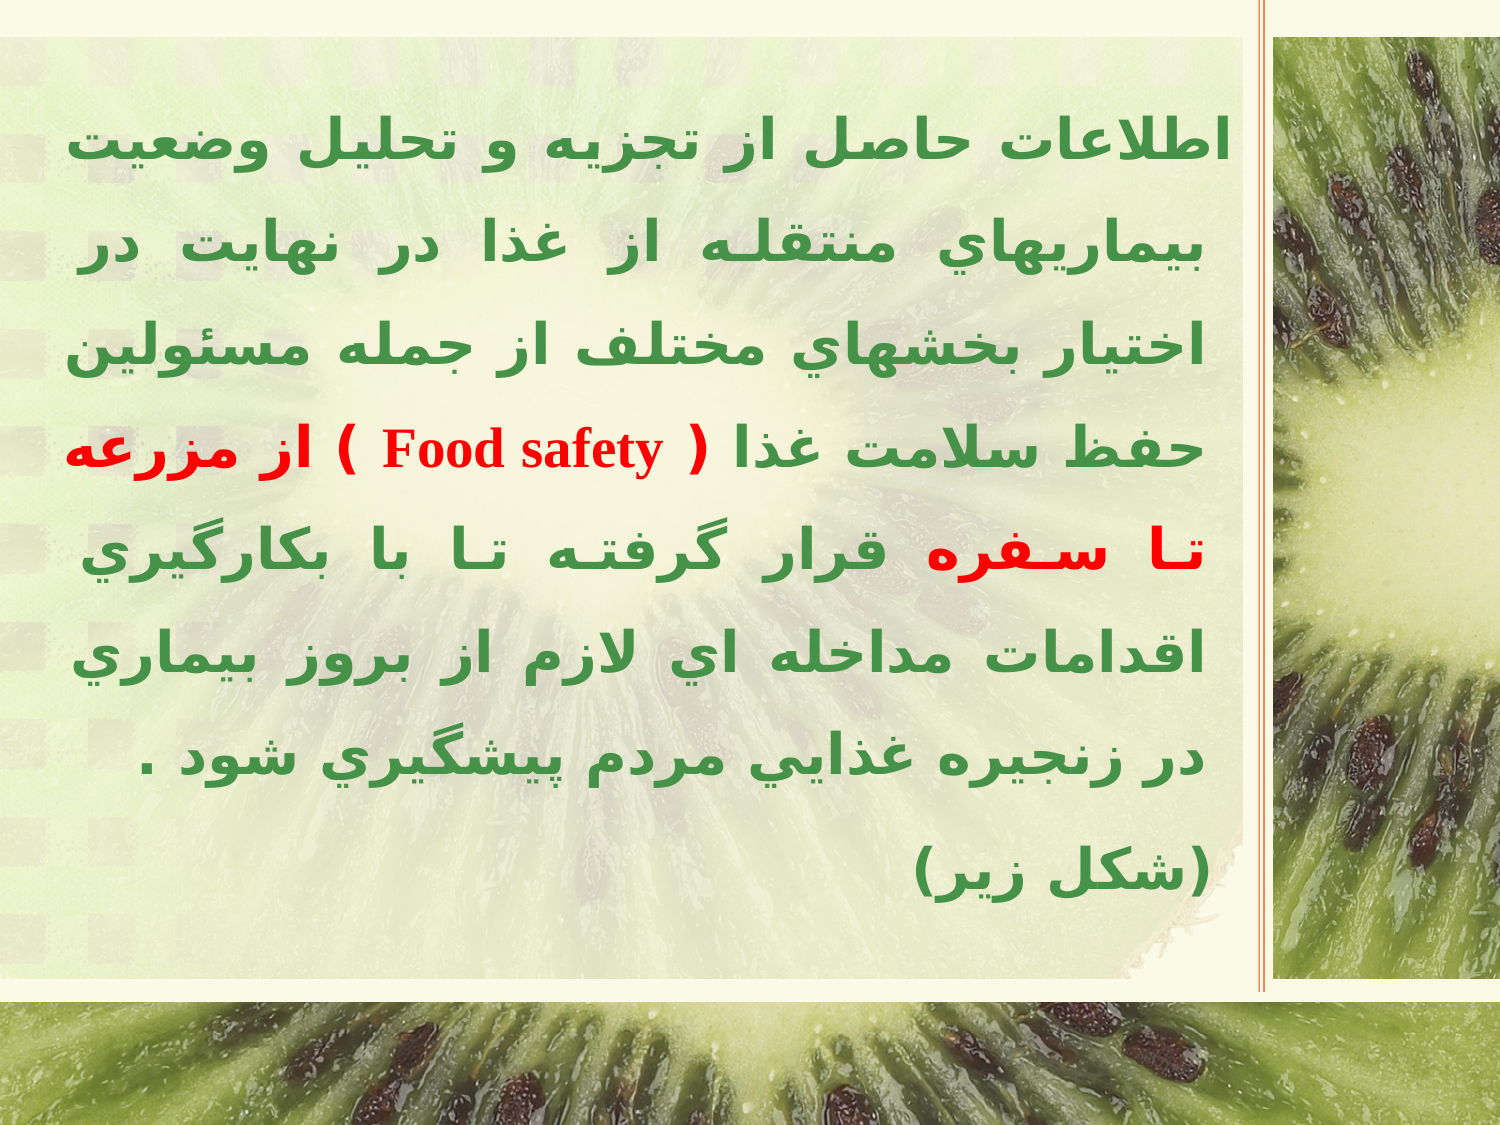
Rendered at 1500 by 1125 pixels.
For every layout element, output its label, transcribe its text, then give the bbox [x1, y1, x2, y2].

picture [0, 0, 1500, 1125]
list اطلاعات حاصل از تجزيه و تحليل وضعيت بيماريهاي منتقله از غذا در نهايت در اختيار بخشهاي مختلف از جمله مسئولين حفظ سلامت غذا ( Food safety ) از مزرعه تا سفره قرار گرفته تا با بكارگيري اقدامات مداخله اي لازم از بروز بيماري در زنجيره غذايي مردم پيشگيري شود . (شکل زیر) [46, 0, 1278, 1010]
